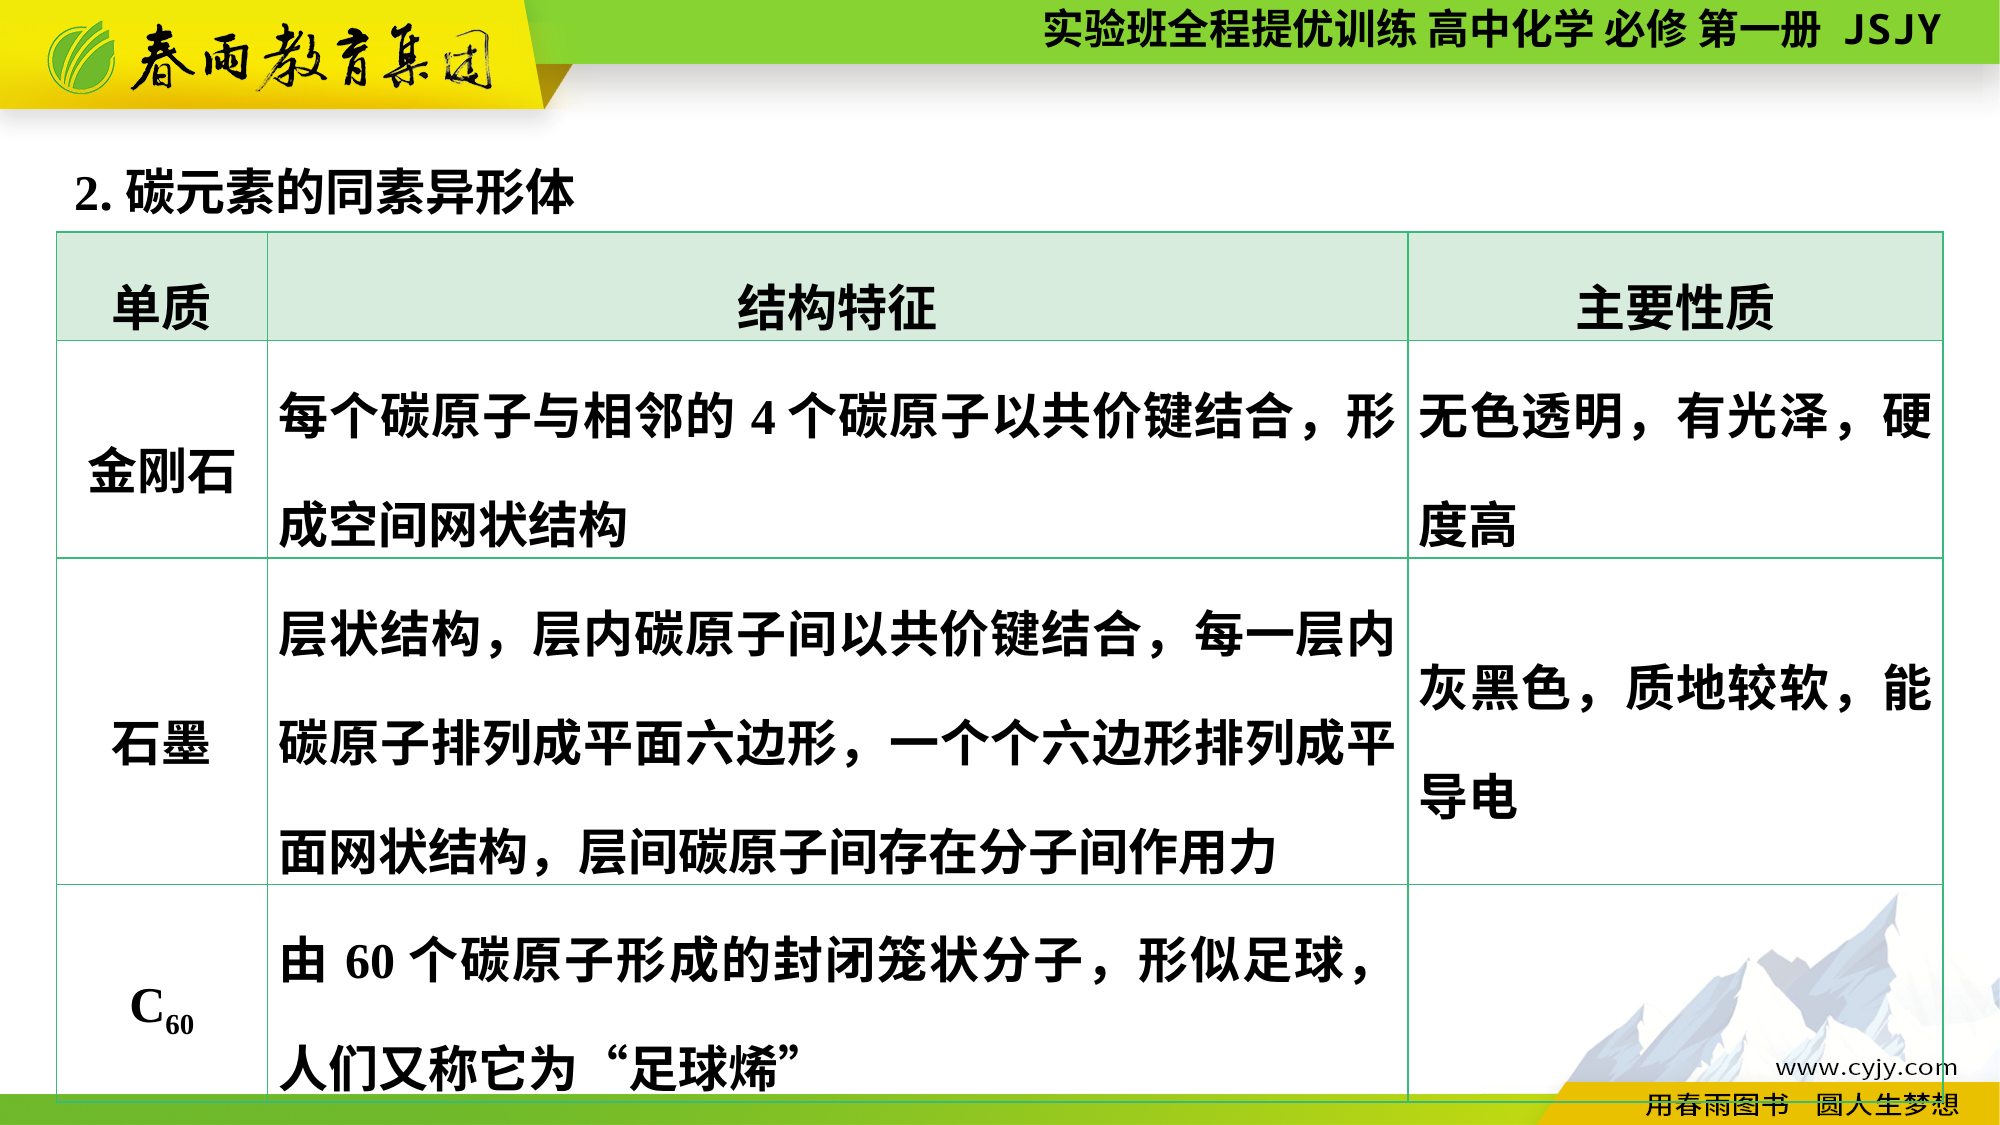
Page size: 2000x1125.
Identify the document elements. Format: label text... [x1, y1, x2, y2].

table_header 主要性质 [1409, 233, 1942, 340]
table_cell 无色透明，有光泽，硬度高 [1409, 341, 1942, 557]
table_cell 石墨 [57, 559, 267, 884]
table_cell 每个碳原子与相邻的4个碳原子以共价键结合，形成空间网状结构 [268, 341, 1407, 557]
table_cell 层状结构，层内碳原子间以共价键结合，每一层内碳原子排列成平面六边形，一个个六边形排列成平面网状结构，层间碳原子间存在分子间作用力 [268, 559, 1407, 884]
table_cell [1409, 885, 1942, 1101]
table_header 单质 [57, 233, 267, 340]
table_cell C60 [57, 885, 267, 1101]
table_cell 金刚石 [57, 341, 267, 557]
list 2.碳元素的同素异形体 [59, 122, 1944, 217]
picture [0, 0, 2000, 1125]
table_cell 由60个碳原子形成的封闭笼状分子，形似足球，人们又称它为“足球烯” [268, 885, 1407, 1101]
table_header 结构特征 [268, 233, 1407, 340]
table_cell 灰黑色，质地较软，能导电 [1409, 559, 1942, 884]
